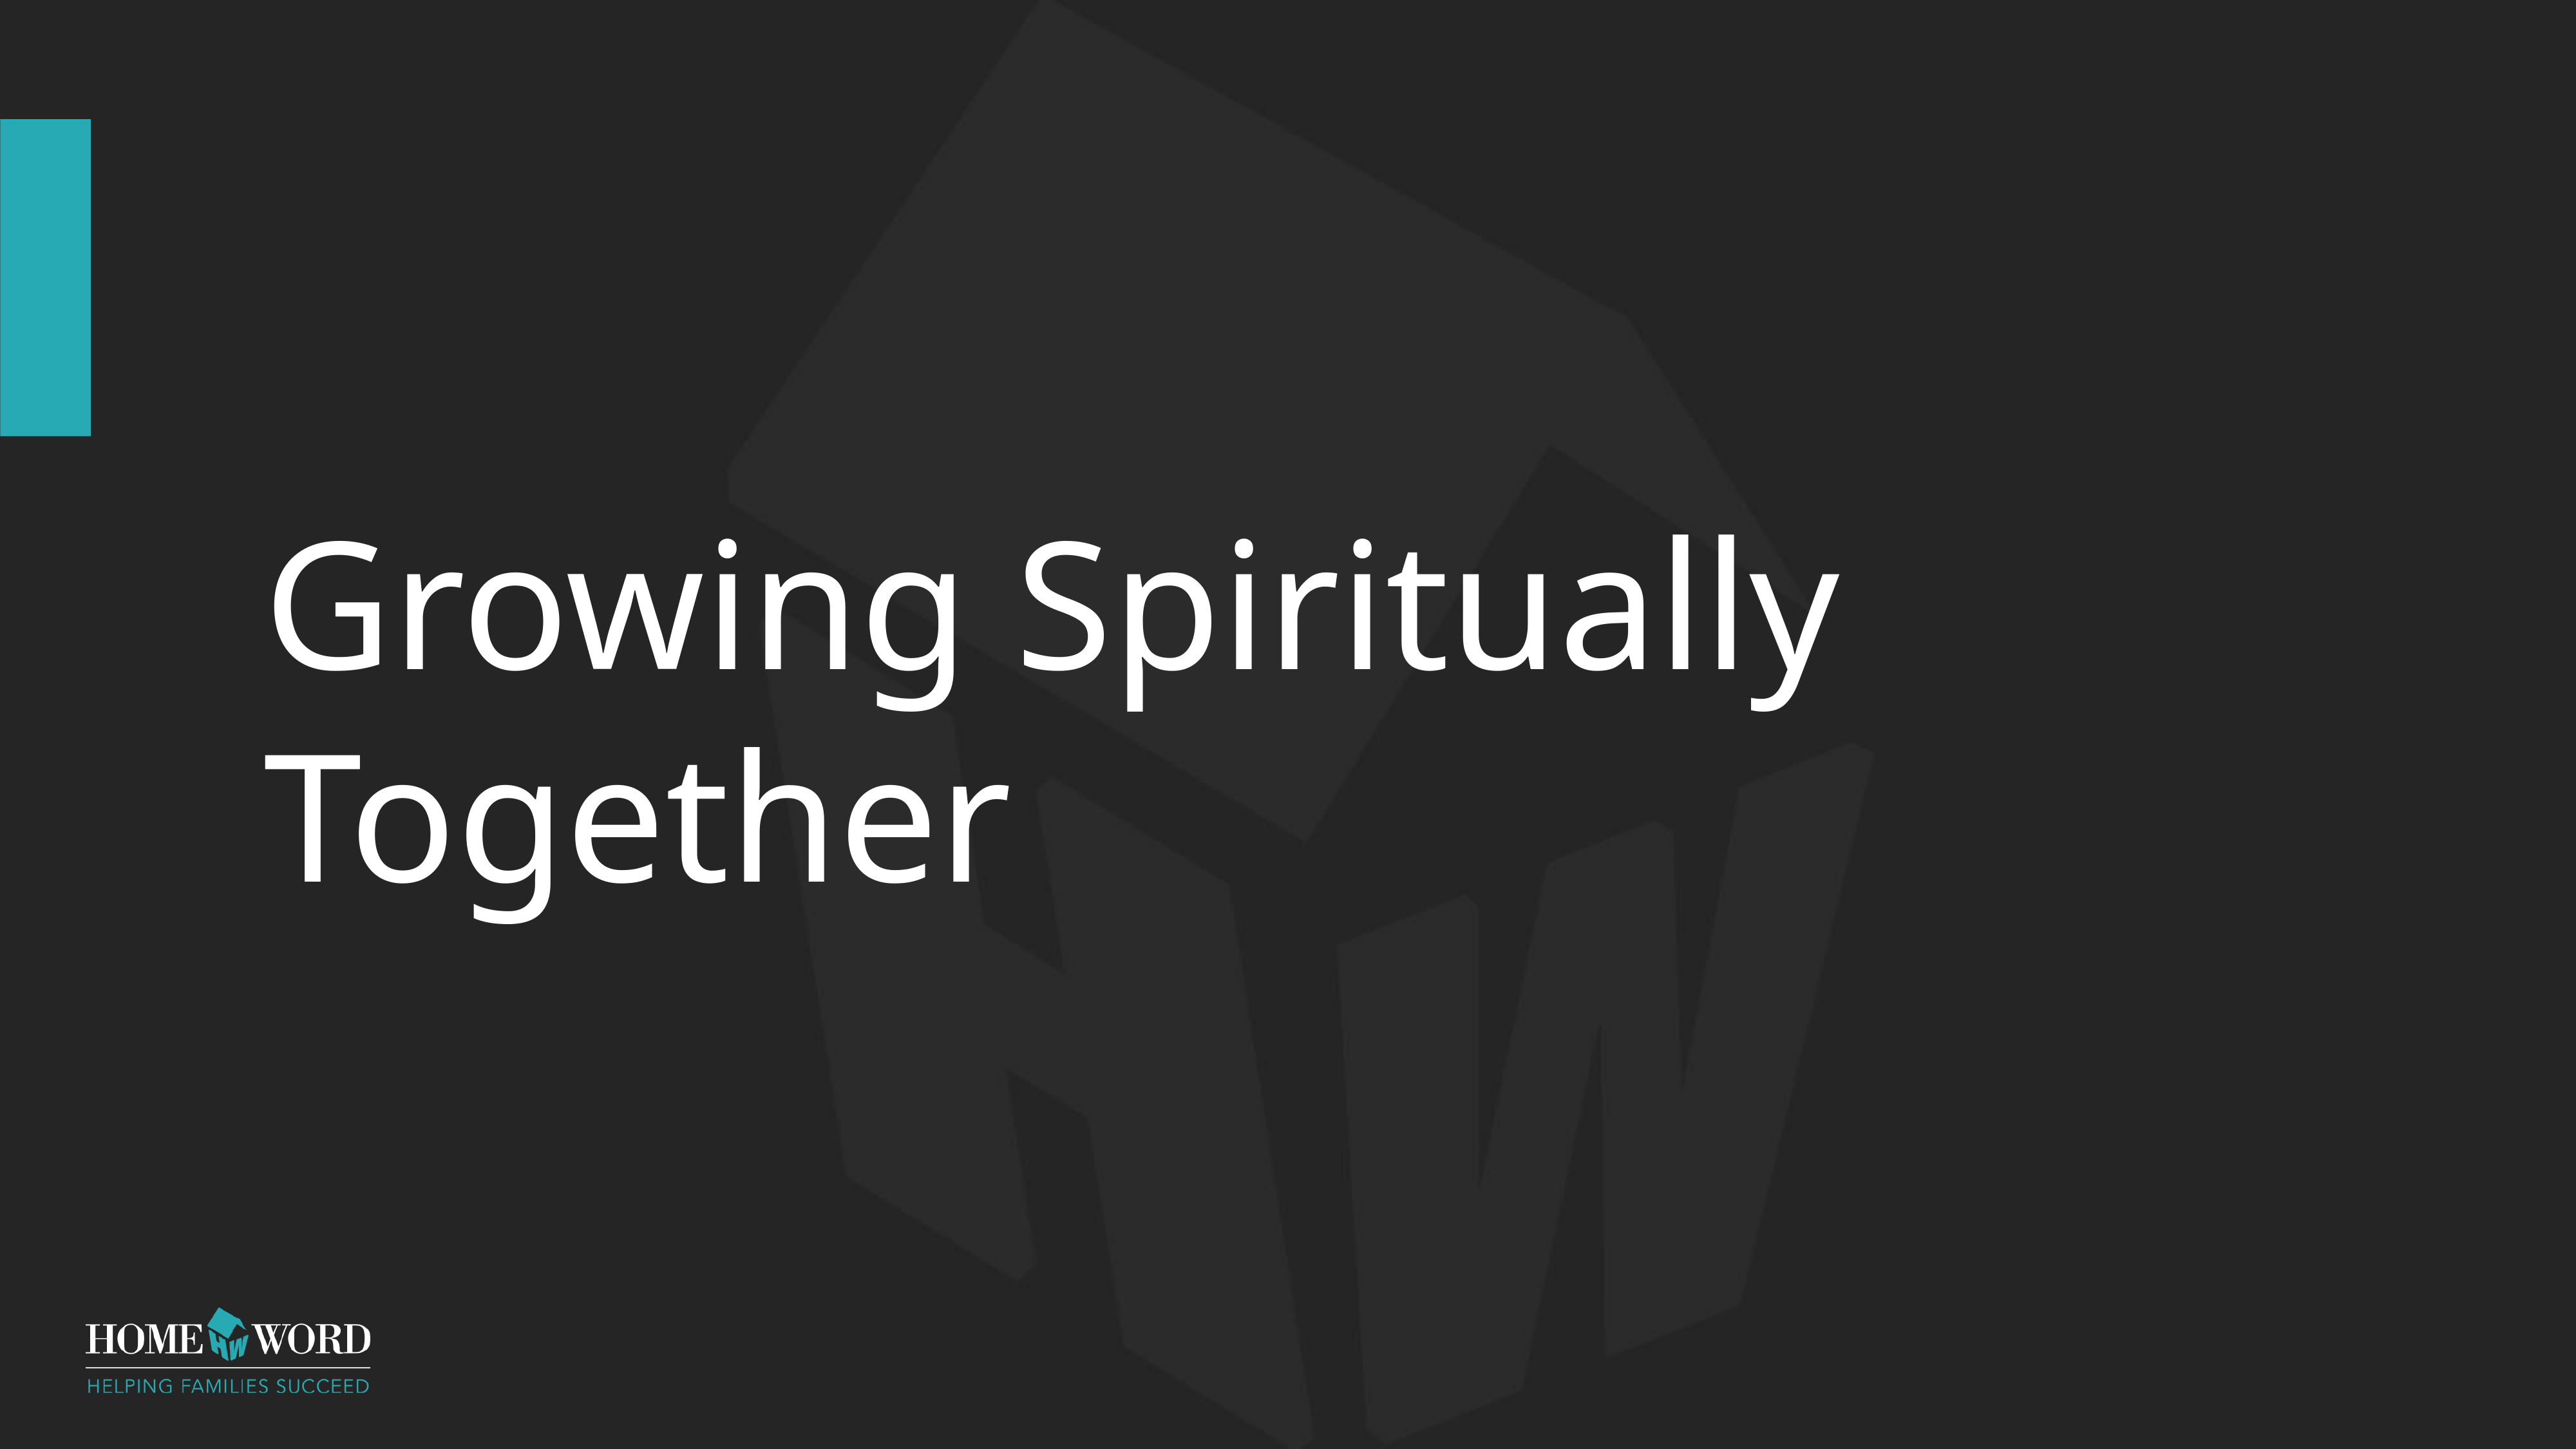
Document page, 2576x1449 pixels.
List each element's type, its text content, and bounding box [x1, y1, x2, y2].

title Growing Spiritually Together [258, 486, 2210, 939]
picture [0, 0, 2576, 1449]
